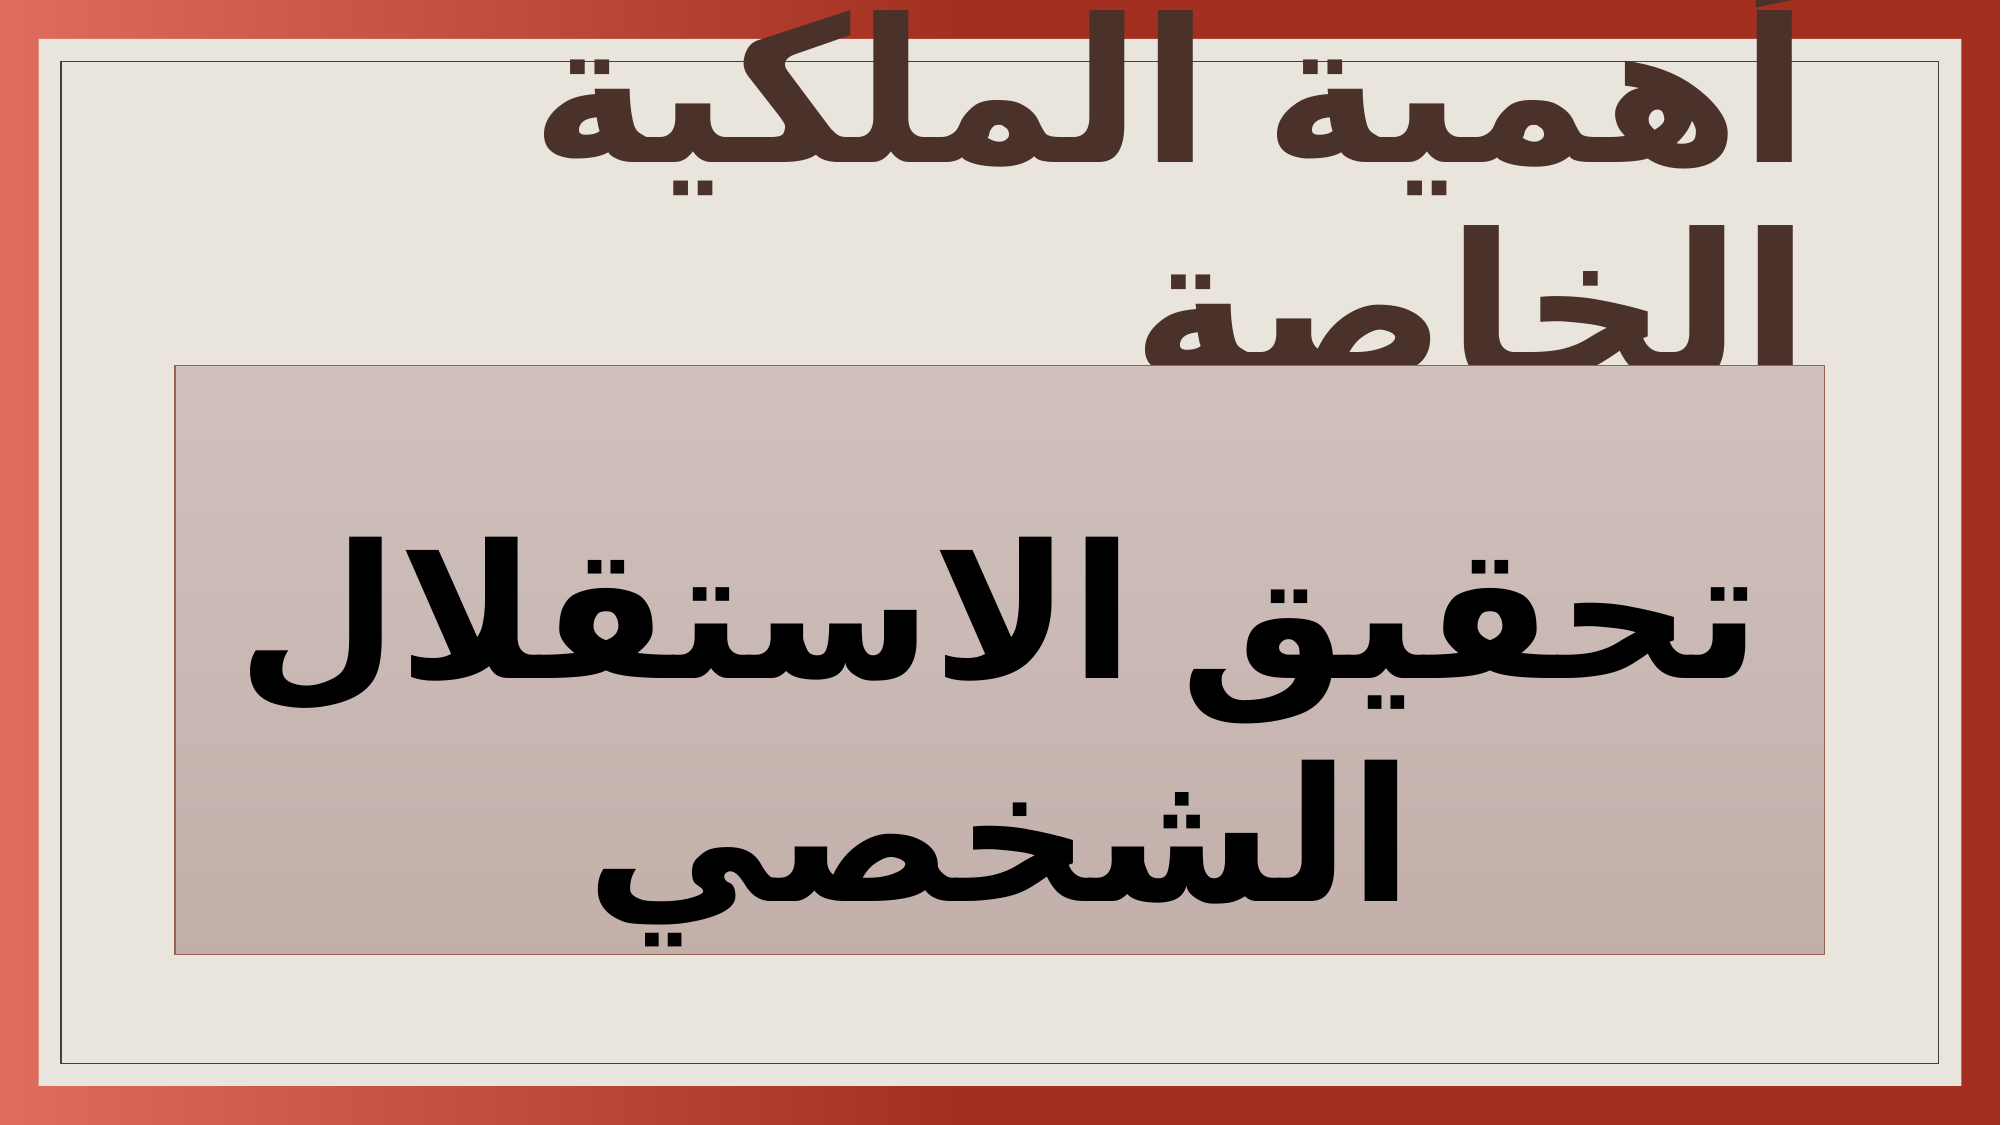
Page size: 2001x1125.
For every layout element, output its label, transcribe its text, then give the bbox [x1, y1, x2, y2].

list تحقيق الاستقلال الشخصي [174, 365, 1825, 955]
title أهمية الملكية الخاصة [174, 92, 1825, 318]
